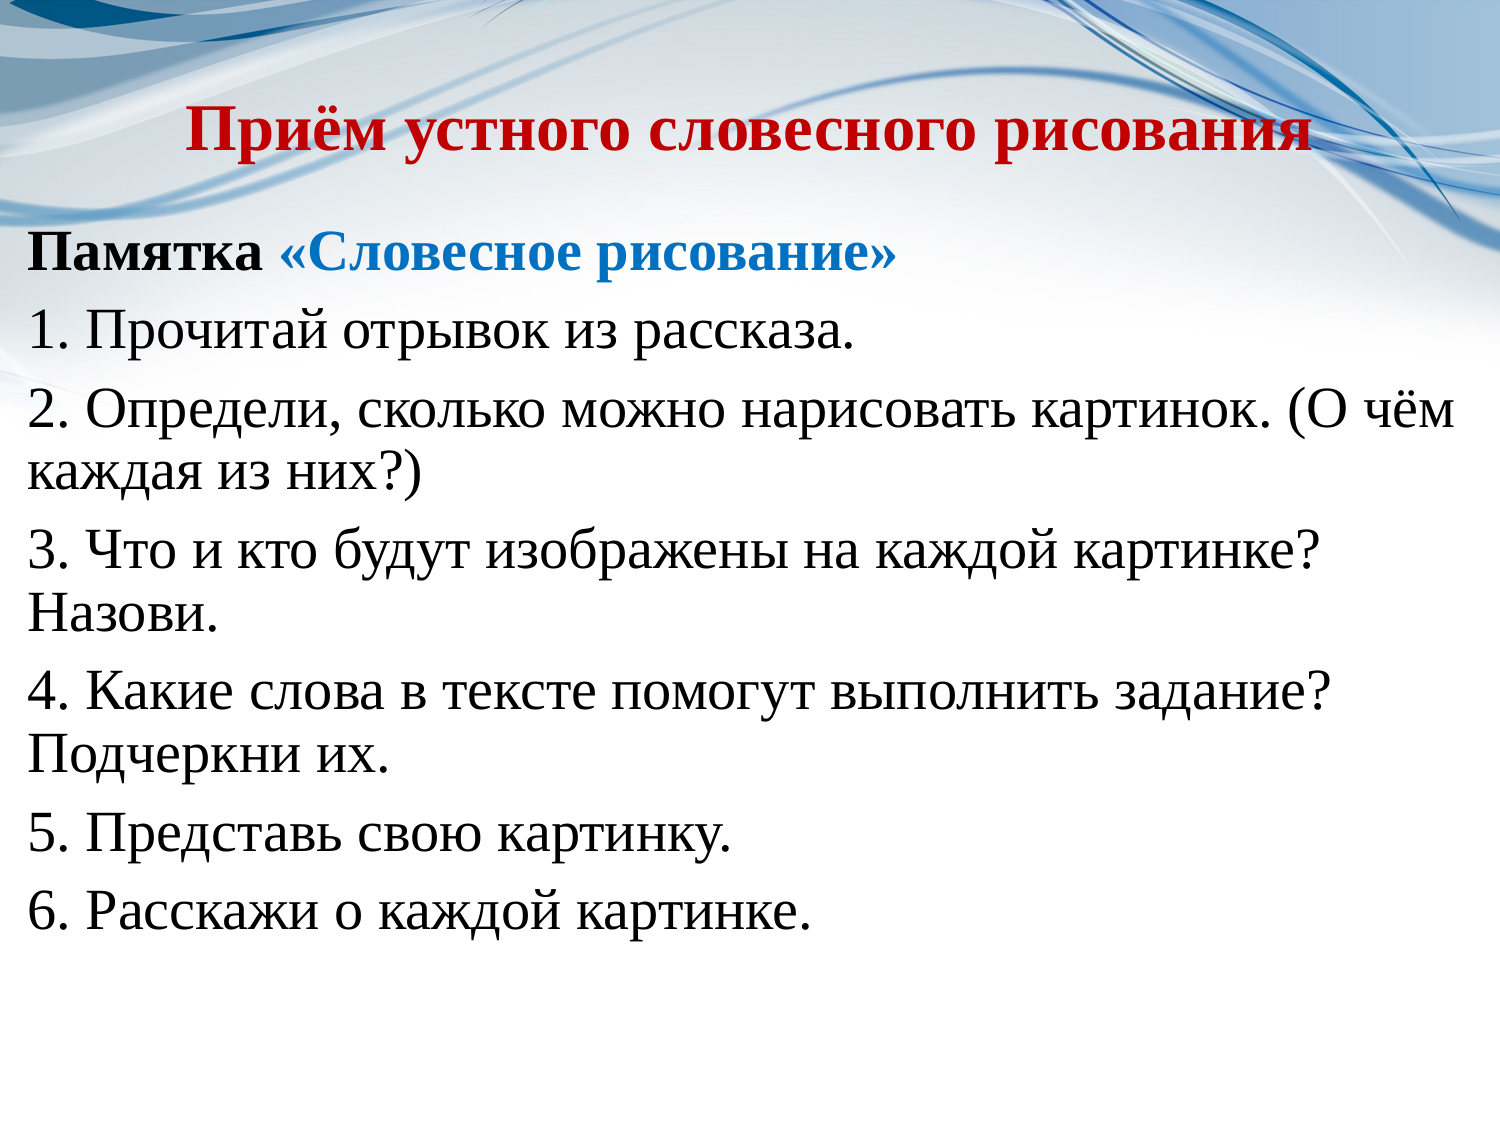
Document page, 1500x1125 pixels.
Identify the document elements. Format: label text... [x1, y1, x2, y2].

picture [0, 0, 1500, 1125]
title Приём устного словесного рисования [103, 59, 1397, 212]
list Памятка «Словесное рисование» 1. Прочитай отрывок из рассказа. 2. Определи, сколько можно нарисовать картинок. (О чём каждая из них?) 3. Что и кто будут изображены на каждой картинке? Назови. 4. Какие слова в тексте помогут выполнить задание? Подчеркни их. 5. Представь свою картинку. 6. Расскажи о каждой картинке. [12, 212, 1482, 1066]
